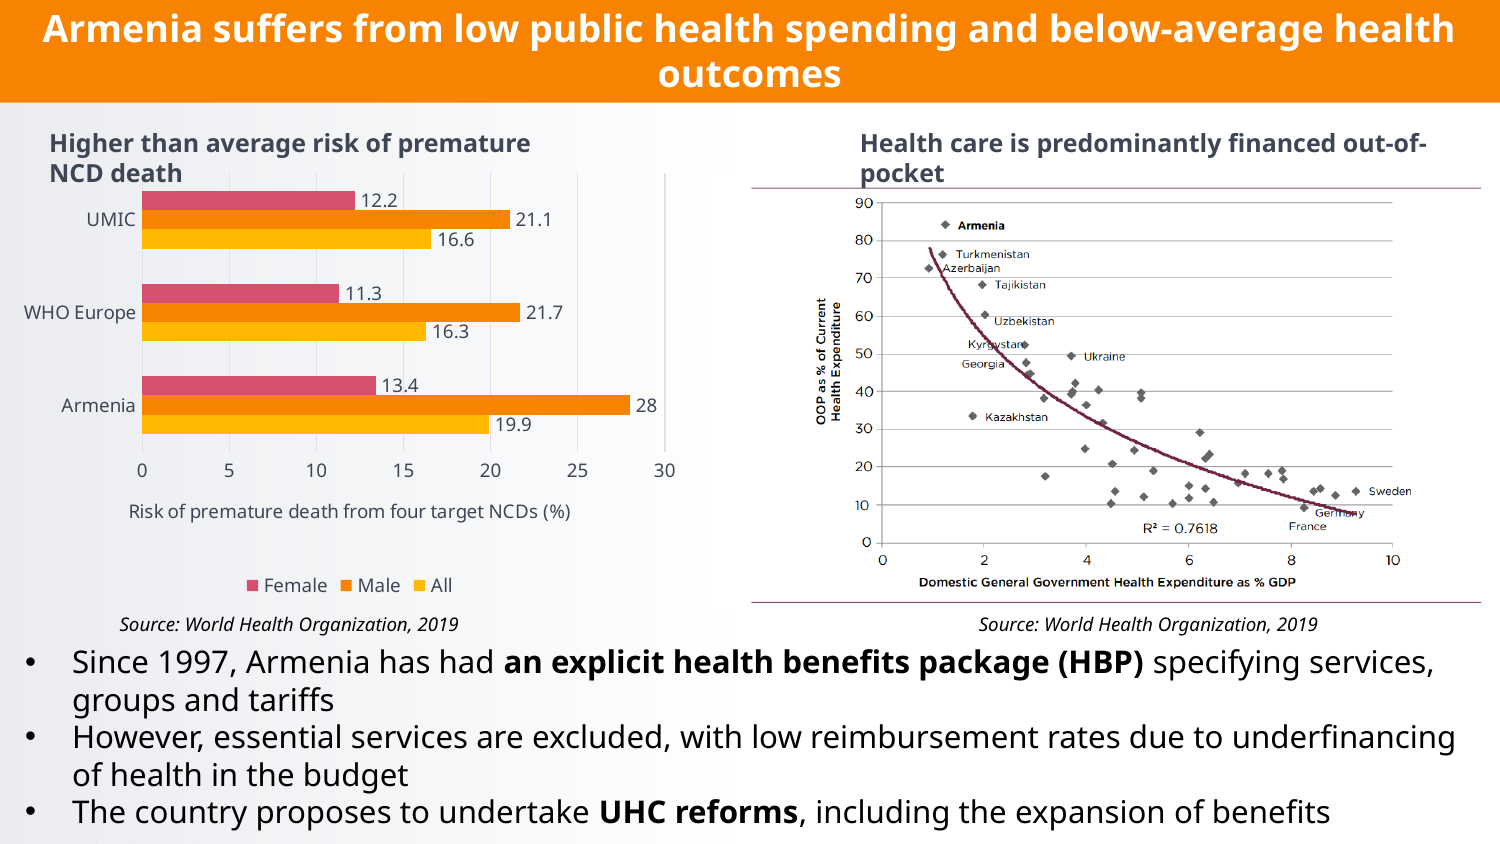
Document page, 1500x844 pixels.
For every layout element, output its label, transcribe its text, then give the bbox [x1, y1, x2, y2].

text_box Armenia suffers from low public health spending and below-average health outcomes [0, 0, 1500, 103]
chart [10, 164, 690, 606]
picture [711, 169, 1500, 615]
text_box Health care is predominantly financed out-of-pocket [845, 120, 1466, 168]
text_box Higher than average risk of premature NCD death [34, 120, 585, 162]
text_box Source: World Health Organization, 2019 [104, 614, 550, 635]
text_box Since 1997, Armenia has had an explicit health benefits package (HBP) specifying services, groups and tariffs However, essential services are excluded, with low reimbursement rates due to underfinancing of health in the budget The country proposes to undertake UHC reforms, including the expansion of benefits coverage [10, 635, 1485, 844]
text_box Source: World Health Organization, 2019 [963, 624, 1409, 635]
